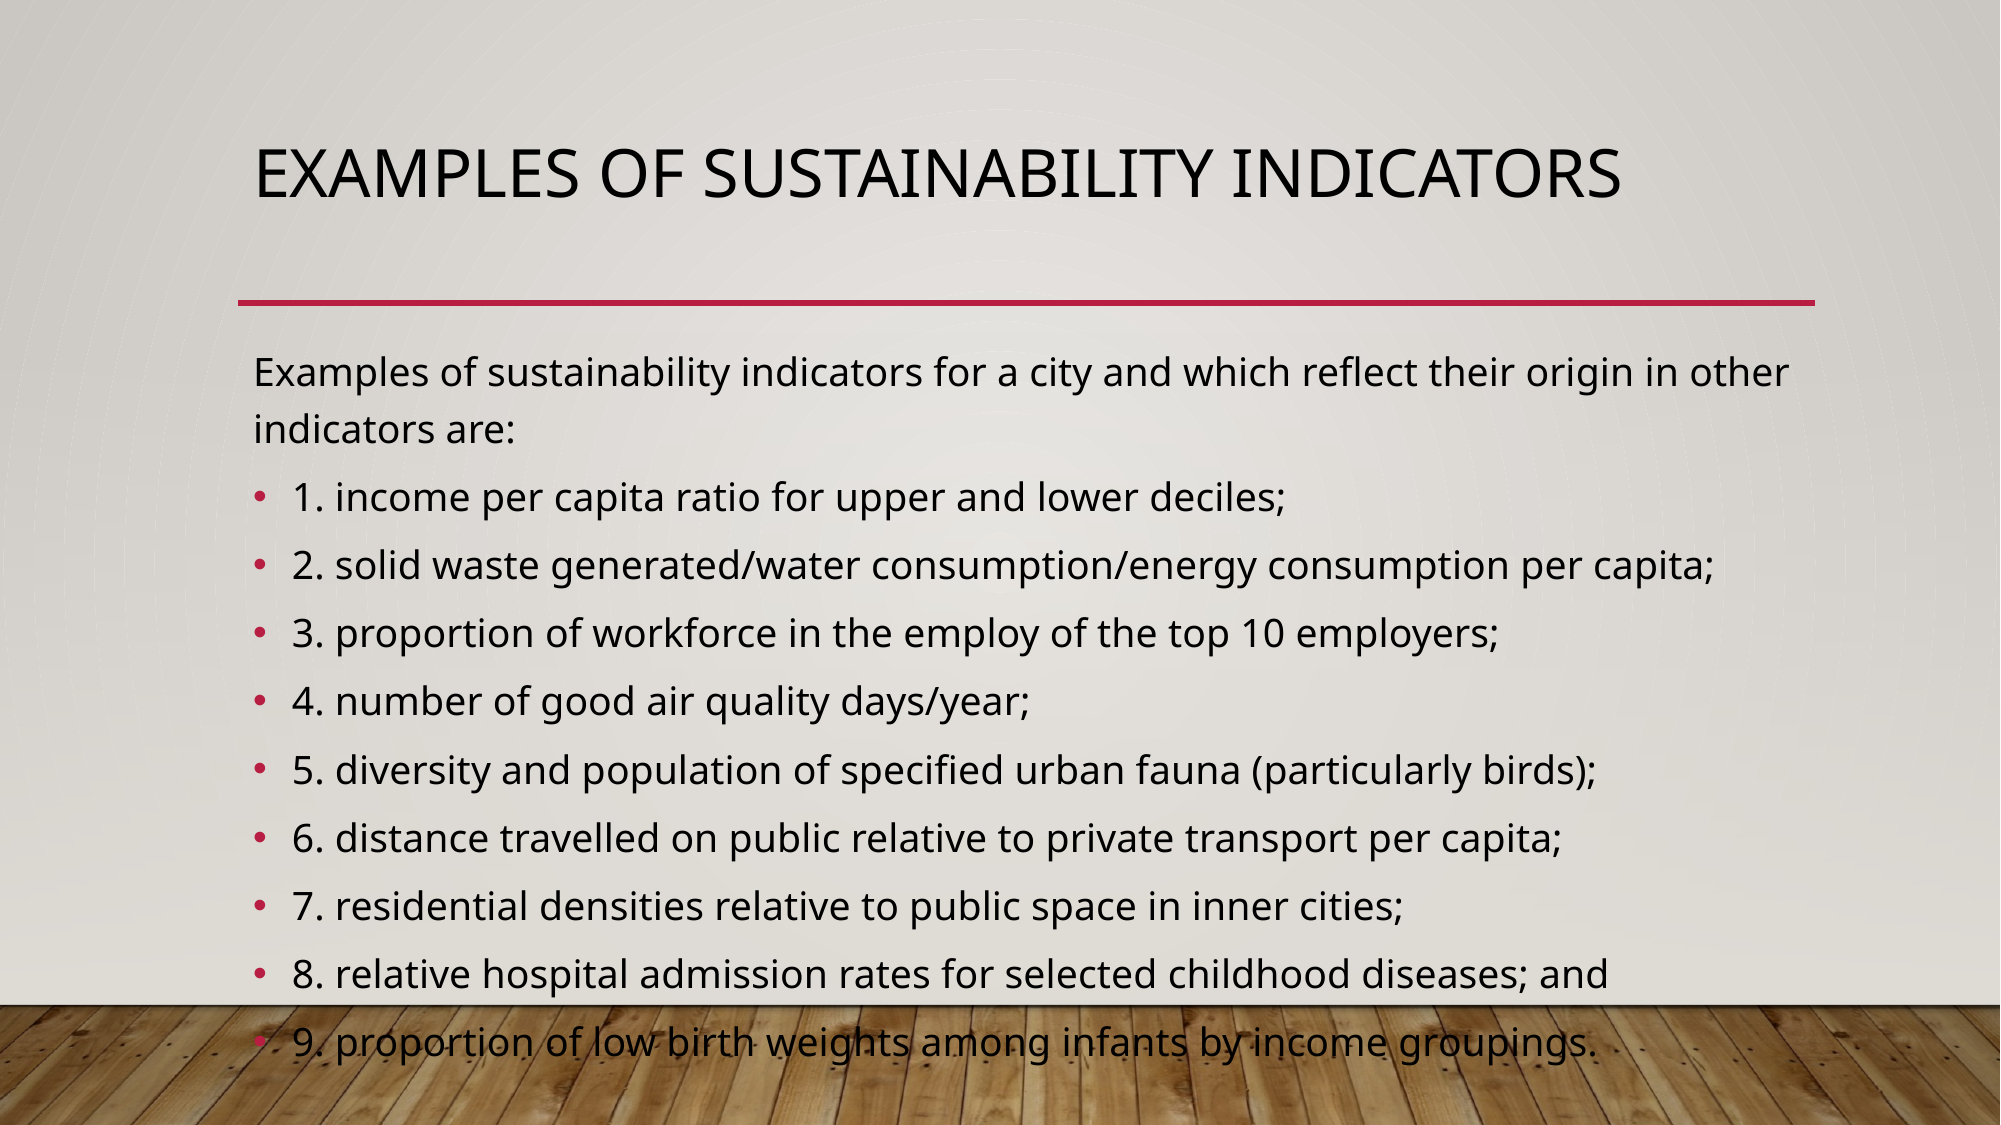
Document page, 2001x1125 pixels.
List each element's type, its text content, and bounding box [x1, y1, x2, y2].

title Examples of sustainability indicators [238, 131, 1814, 305]
list Examples of sustainability indicators for a city and which reflect their origin in other indicators are: 1. income per capita ratio for upper and lower deciles; 2. solid waste generated/water consumption/energy consumption per capita; 3. proportion of workforce in the employ of the top 10 employers; 4. number of good air quality days/year; 5. diversity and population of specified urban fauna (particularly birds); 6. distance travelled on public relative to private transport per capita; 7. residential densities relative to public space in inner cities; 8. relative hospital admission rates for selected childhood diseases; and 9. proportion of low birth weights among infants by income groupings. [238, 330, 1814, 1085]
picture [0, 1005, 2000, 1125]
